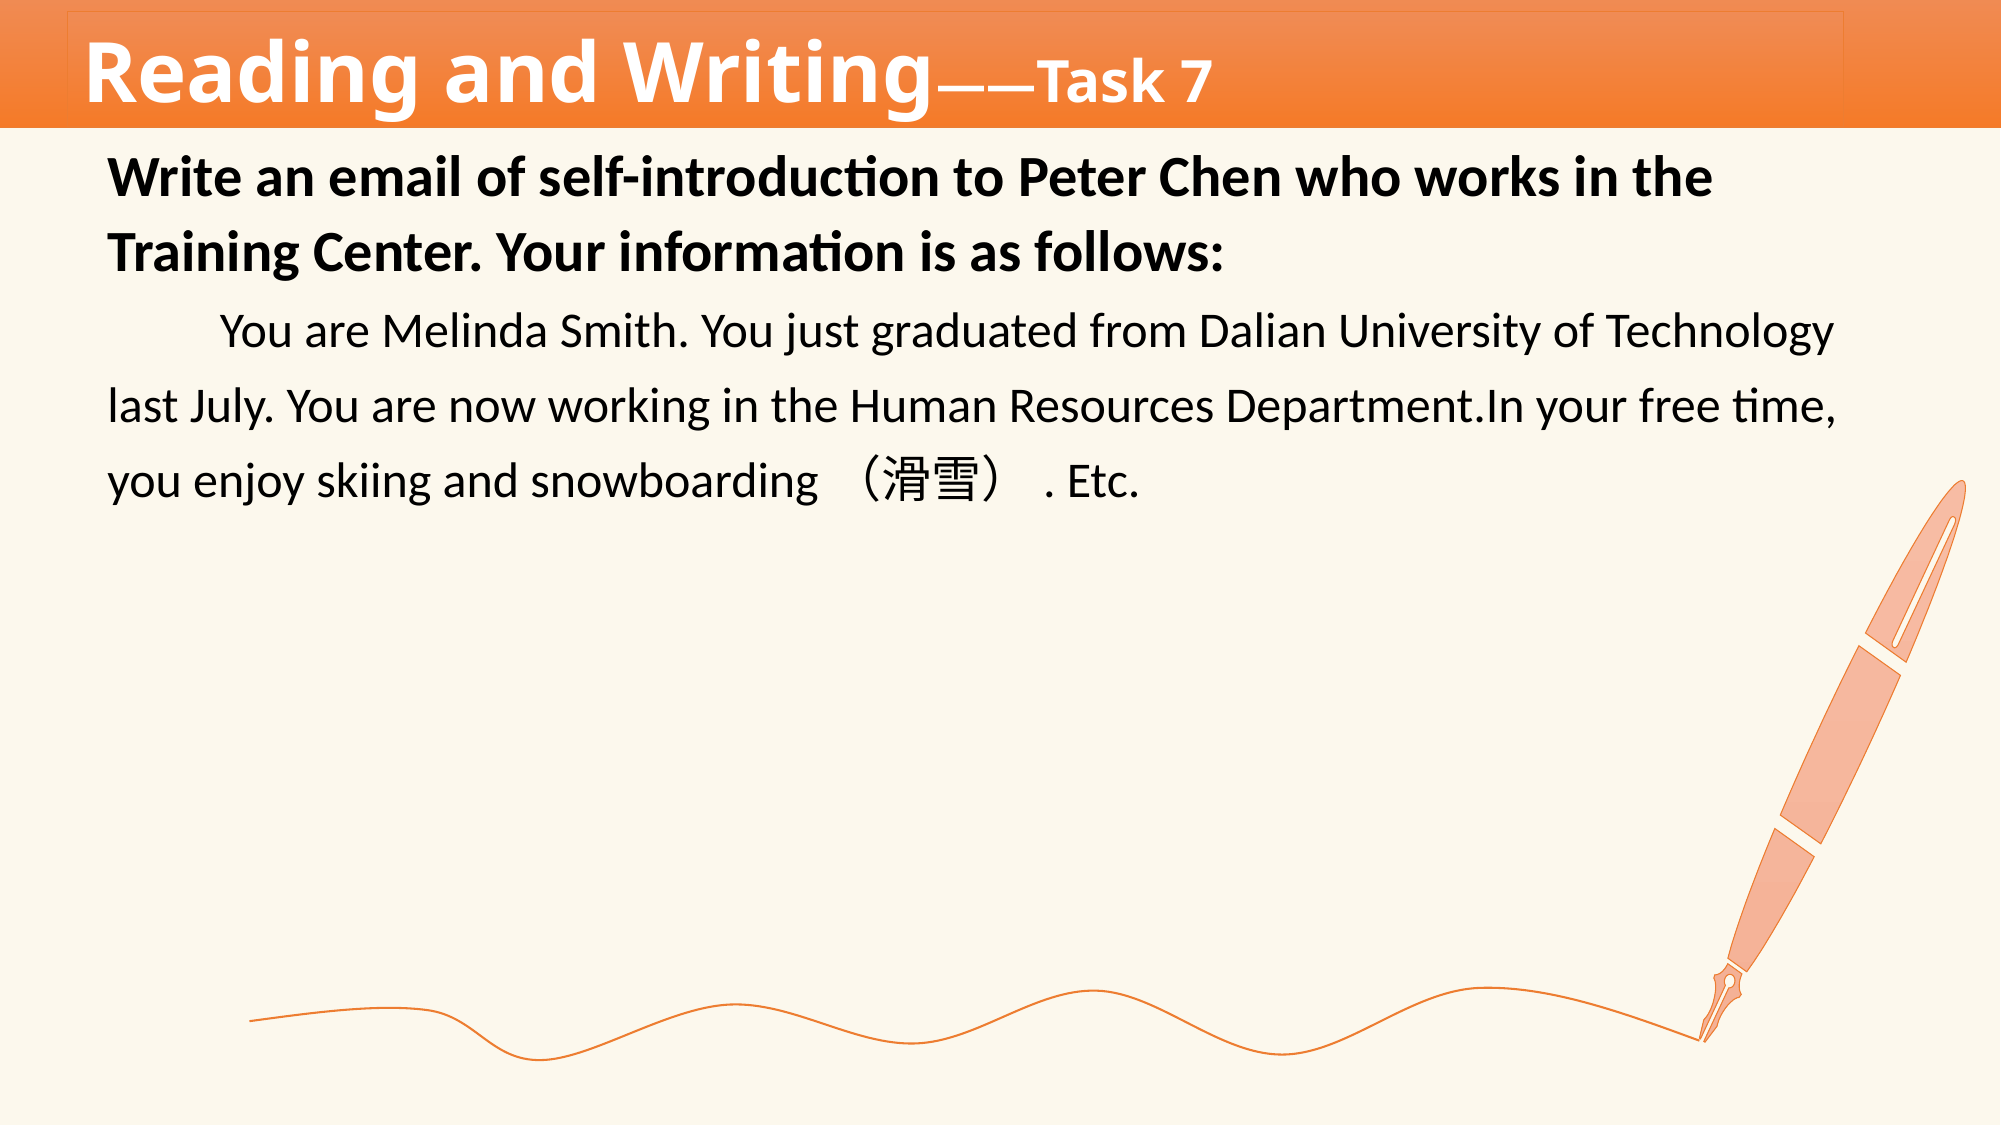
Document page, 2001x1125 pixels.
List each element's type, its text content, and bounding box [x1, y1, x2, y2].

list Write an email of self-introduction to Peter Chen who works in the Training Center. Your information is as follows: You are Melinda Smith. You just graduated from Dalian University of Technology last July. You are now working in the Human Resources Department.In your free time, you enjoy skiing and snowboarding（滑雪）. Etc. [92, 146, 1902, 1014]
text_box [1779, 644, 1902, 845]
text_box [1727, 827, 1815, 973]
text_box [0, 0, 2000, 134]
text_box [249, 986, 1700, 1062]
text_box [1864, 480, 1966, 664]
text_box [1698, 962, 1743, 1043]
